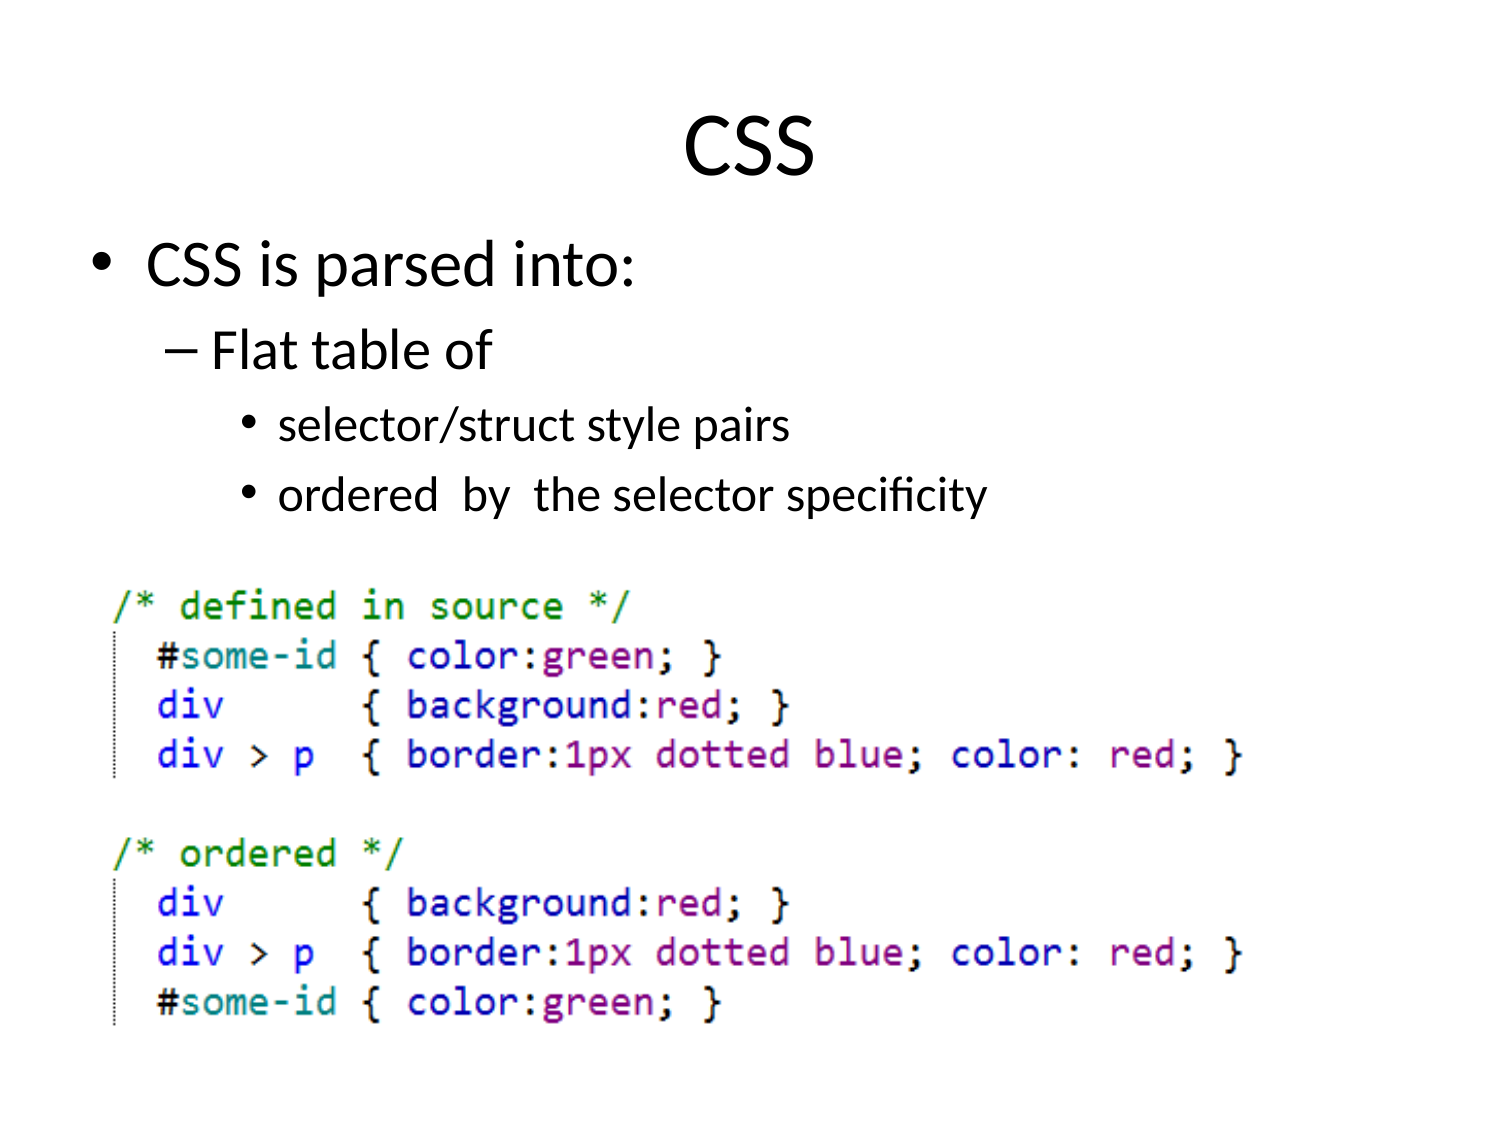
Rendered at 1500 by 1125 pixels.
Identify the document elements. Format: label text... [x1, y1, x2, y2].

picture [87, 562, 1326, 1072]
title CSS [75, 45, 1425, 212]
list CSS is parsed into: Flat table of selector/struct style pairs ordered by the selector specificity [75, 212, 1425, 1005]
